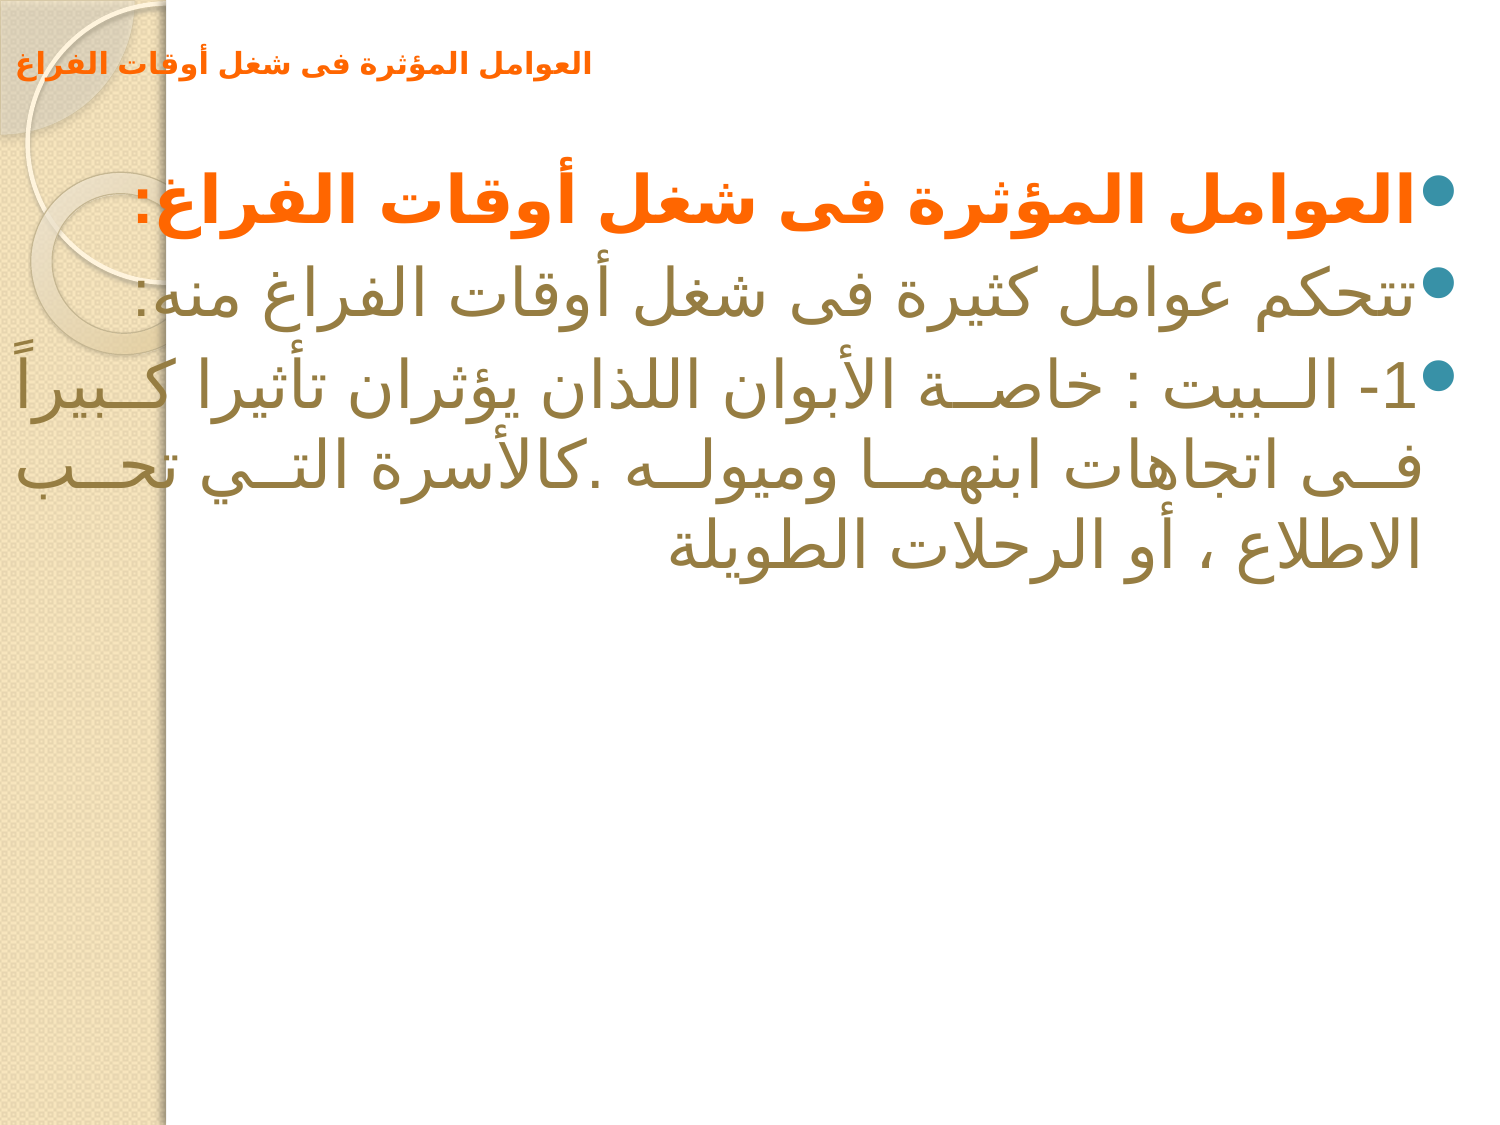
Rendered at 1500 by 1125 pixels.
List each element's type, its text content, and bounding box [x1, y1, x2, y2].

list العوامل المؤثرة فى شغل أوقات الفراغ: تتحكم عوامل كثيرة فى شغل أوقات الفراغ منه: 1- البيت : خاصة الأبوان اللذان يؤثران تأثيرا كبيراً فى اتجاهات ابنهما وميوله .كالأسرة التي تحب الاطلاع ، أو الرحلات الطويلة [0, 149, 1500, 1125]
title العوامل المؤثرة فى شغل أوقات الفراغ [0, 0, 1500, 125]
